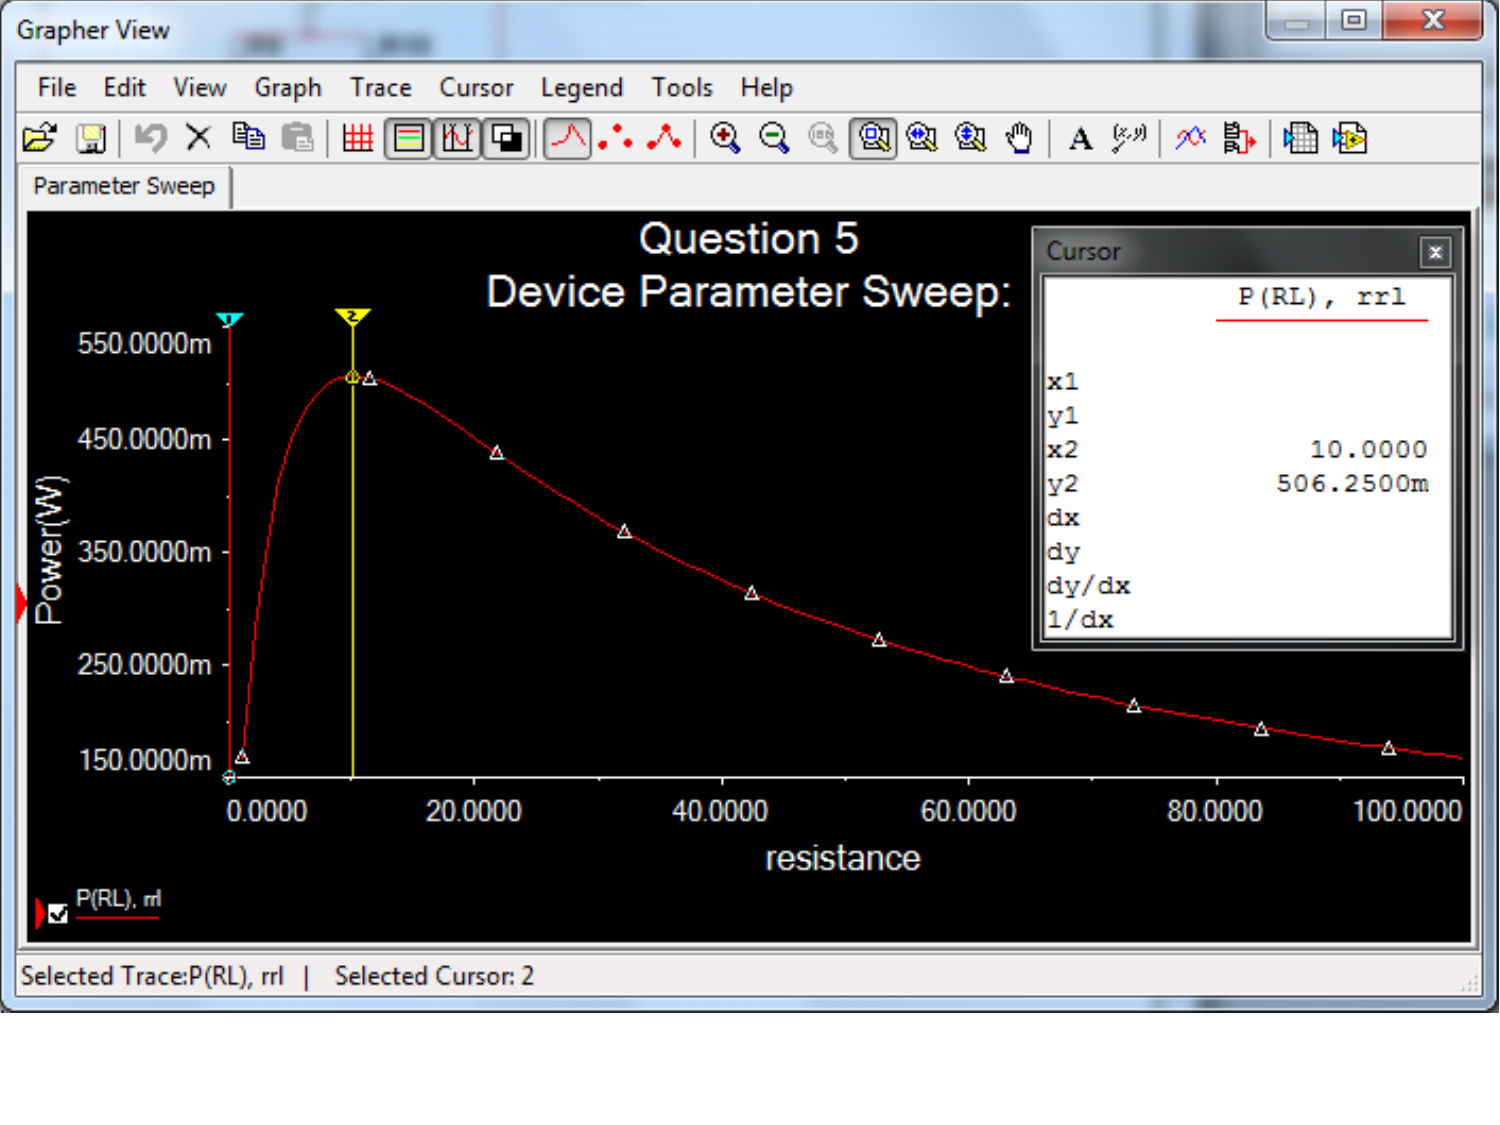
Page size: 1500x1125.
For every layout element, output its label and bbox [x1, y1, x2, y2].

picture [0, 0, 1499, 1013]
